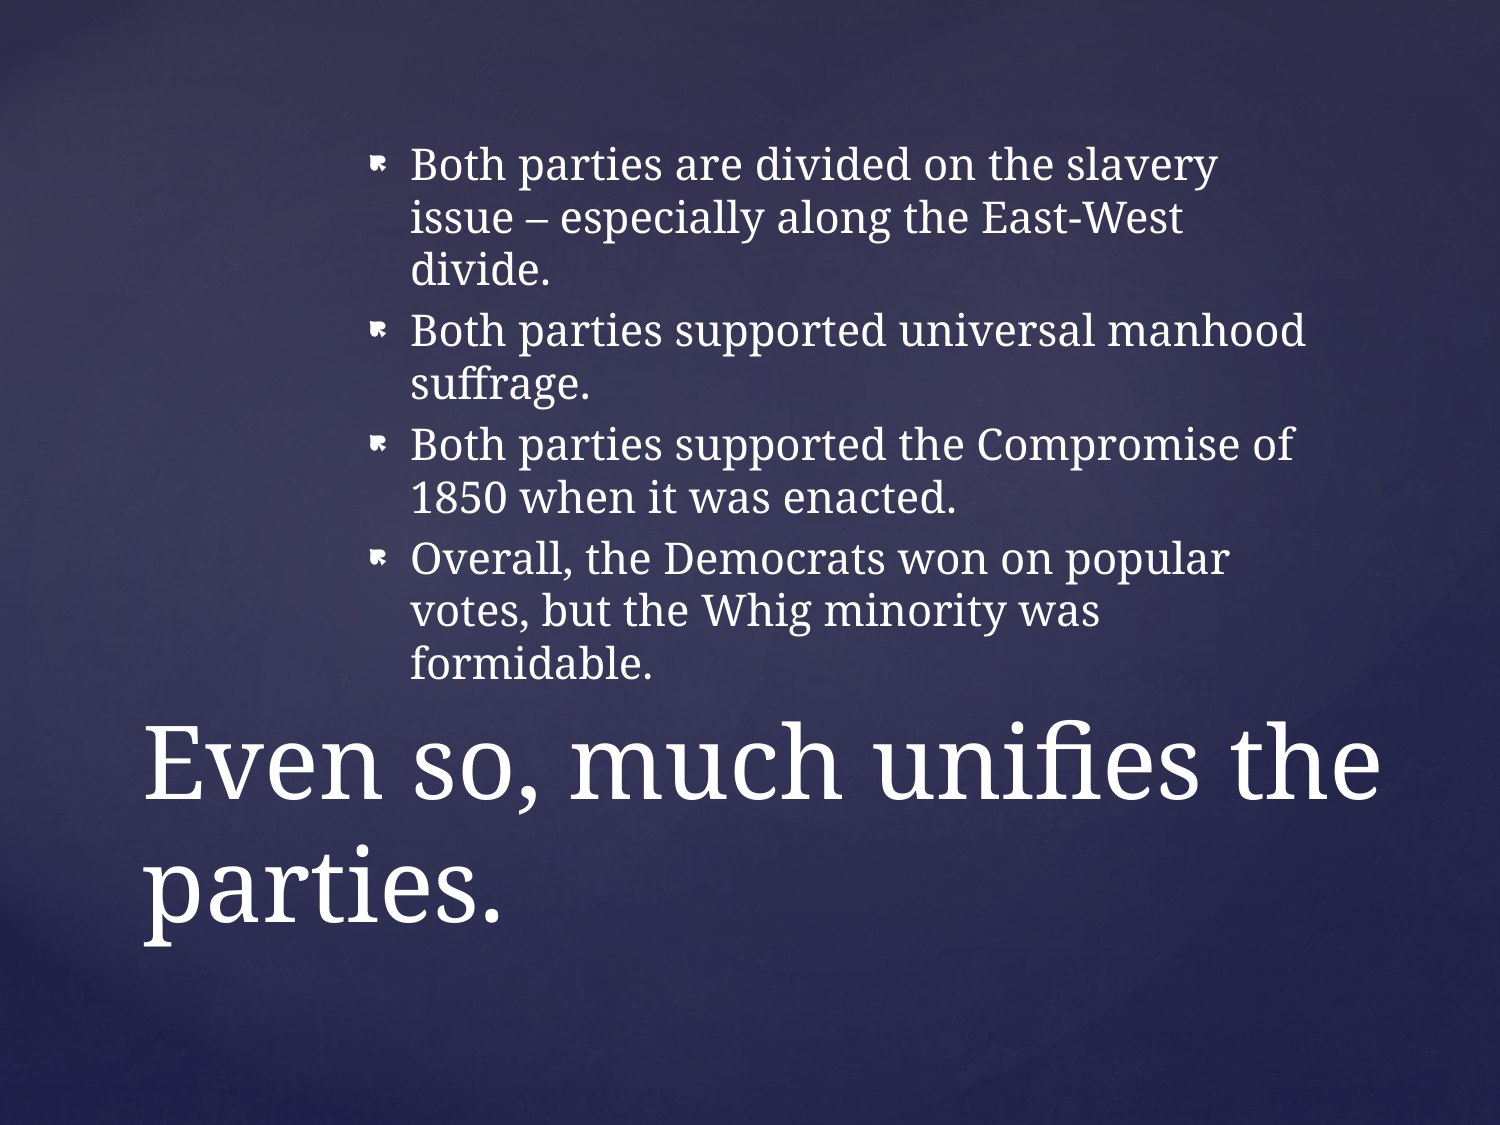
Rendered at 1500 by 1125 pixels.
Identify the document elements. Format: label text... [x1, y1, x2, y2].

title Even so, much unifies the parties. [127, 800, 1413, 950]
list Both parties are divided on the slavery issue – especially along the East-West divide. Both parties supported universal manhood suffrage. Both parties supported the Compromise of 1850 when it was enacted. Overall, the Democrats won on popular votes, but the Whig minority was formidable. [350, 112, 1350, 713]
